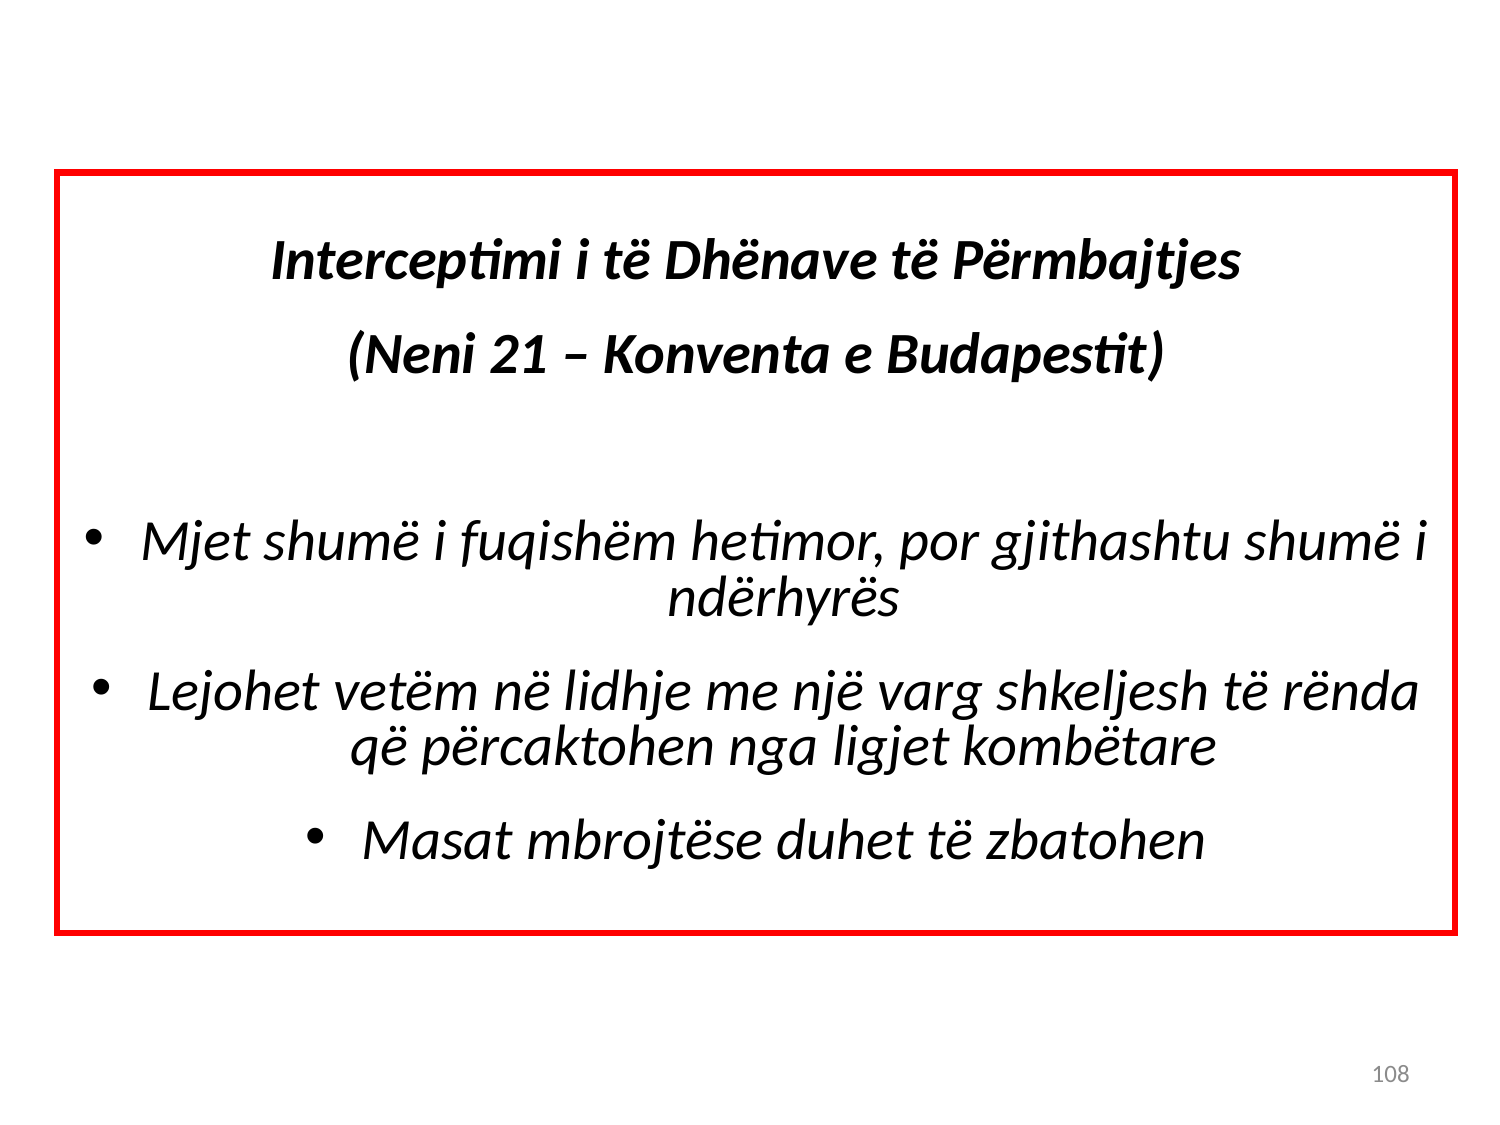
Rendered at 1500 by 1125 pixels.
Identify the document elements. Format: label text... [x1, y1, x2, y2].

slide_number 108 [1074, 1042, 1425, 1103]
text_box Interceptimi i të Dhënave të Përmbajtjes (Neni 21 – Konventa e Budapestit) Mjet shumë i fuqishëm hetimor, por gjithashtu shumë i ndërhyrës Lejohet vetëm në lidhje me një varg shkeljesh të rënda që përcaktohen nga ligjet kombëtare Masat mbrojtëse duhet të zbatohen [57, 172, 1455, 934]
